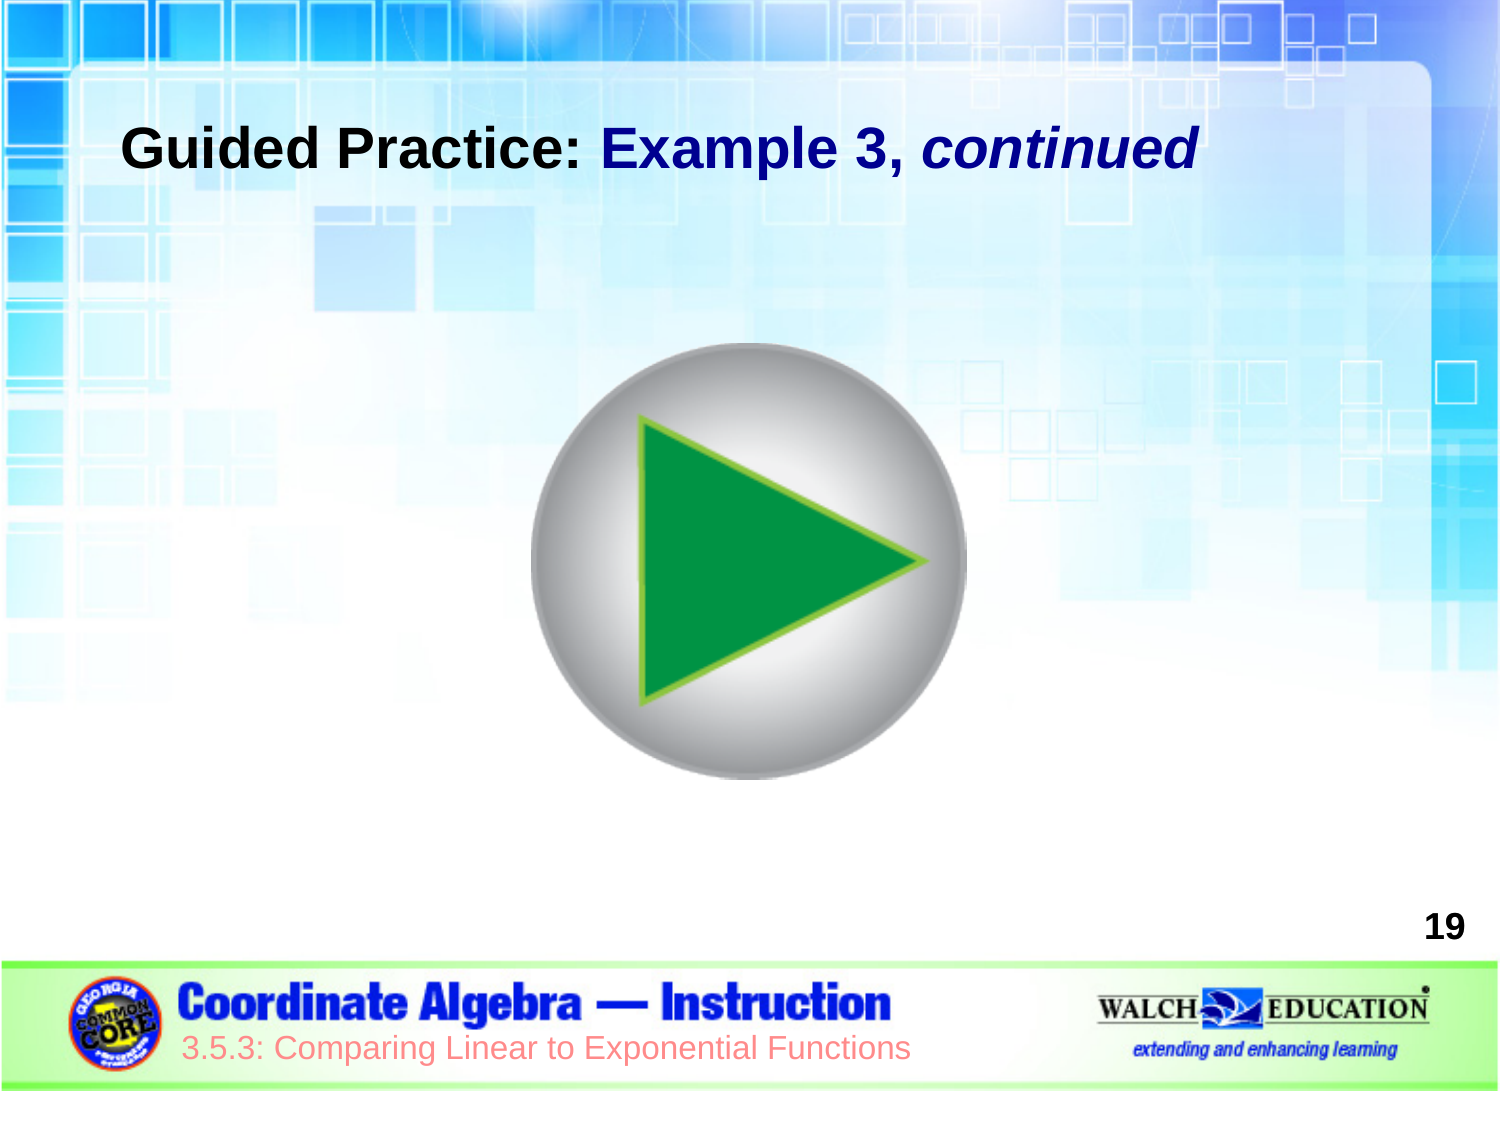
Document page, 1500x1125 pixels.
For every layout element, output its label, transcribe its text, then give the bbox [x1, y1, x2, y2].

text_box [164, 1020, 1072, 1064]
picture [1, 0, 1500, 1091]
footer 3.5.3: Comparing Linear to Exponential Functions [166, 1024, 1080, 1069]
text_box Guided Practice: Example 3, continued [105, 103, 1394, 925]
text_box 19 [1361, 901, 1481, 949]
